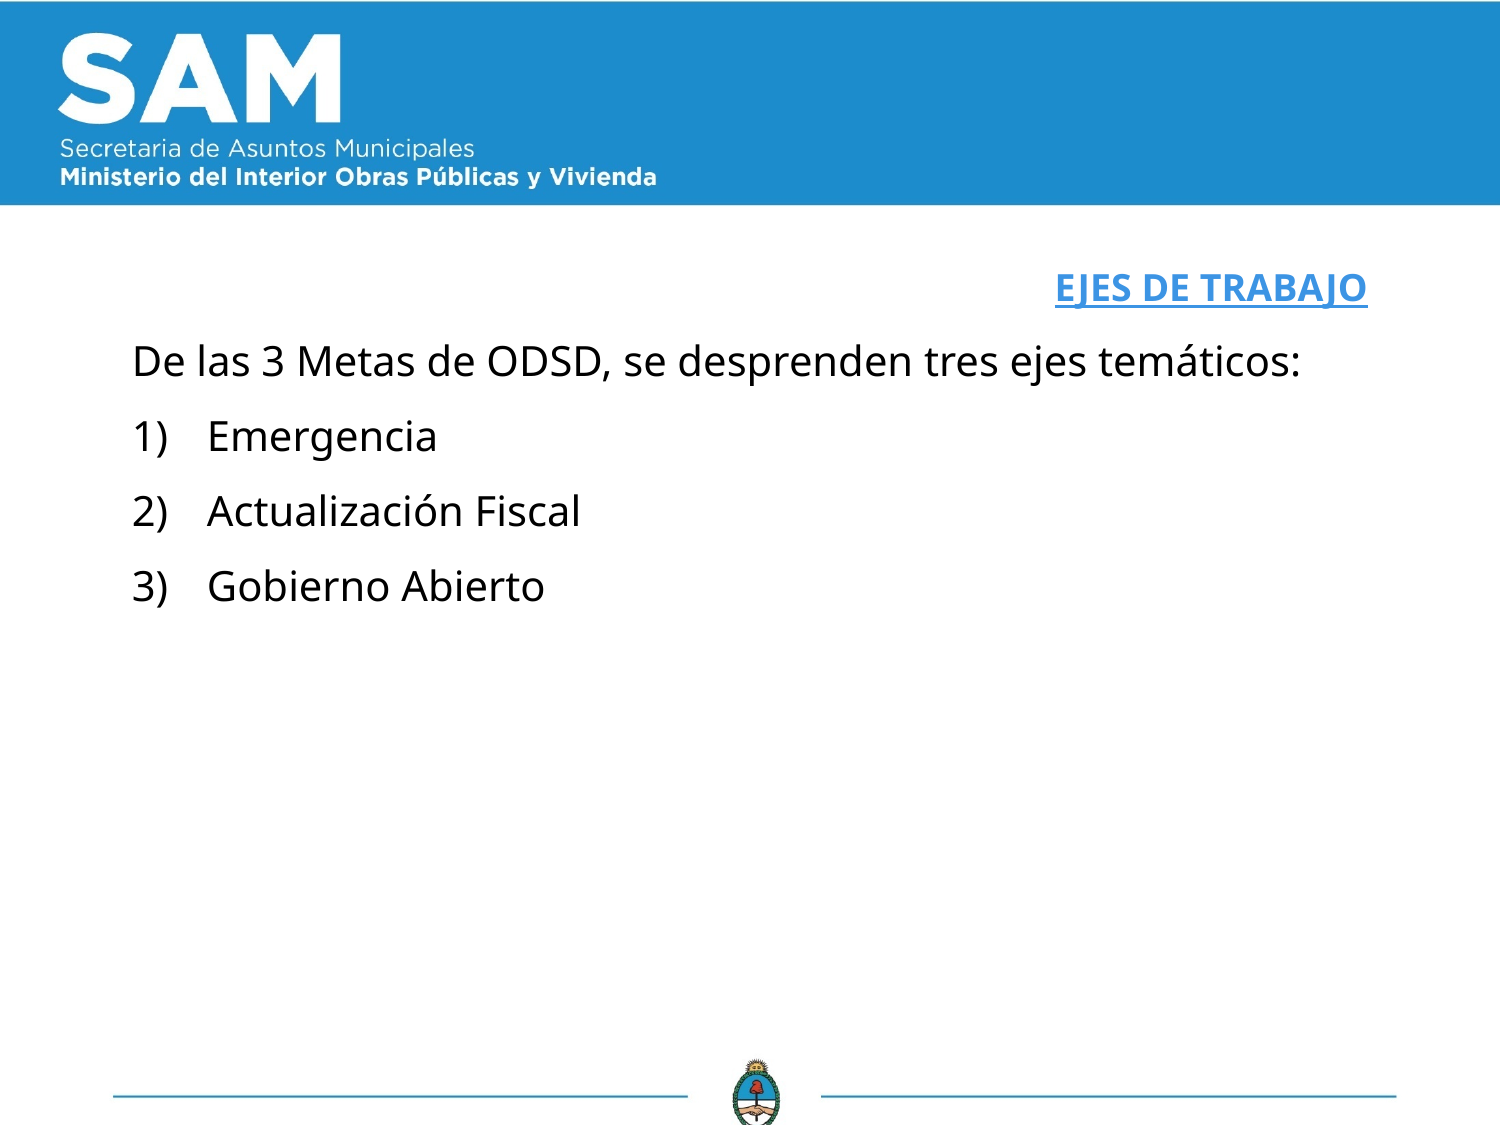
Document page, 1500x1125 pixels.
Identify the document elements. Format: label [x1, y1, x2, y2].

list [0, 0, 1500, 1125]
